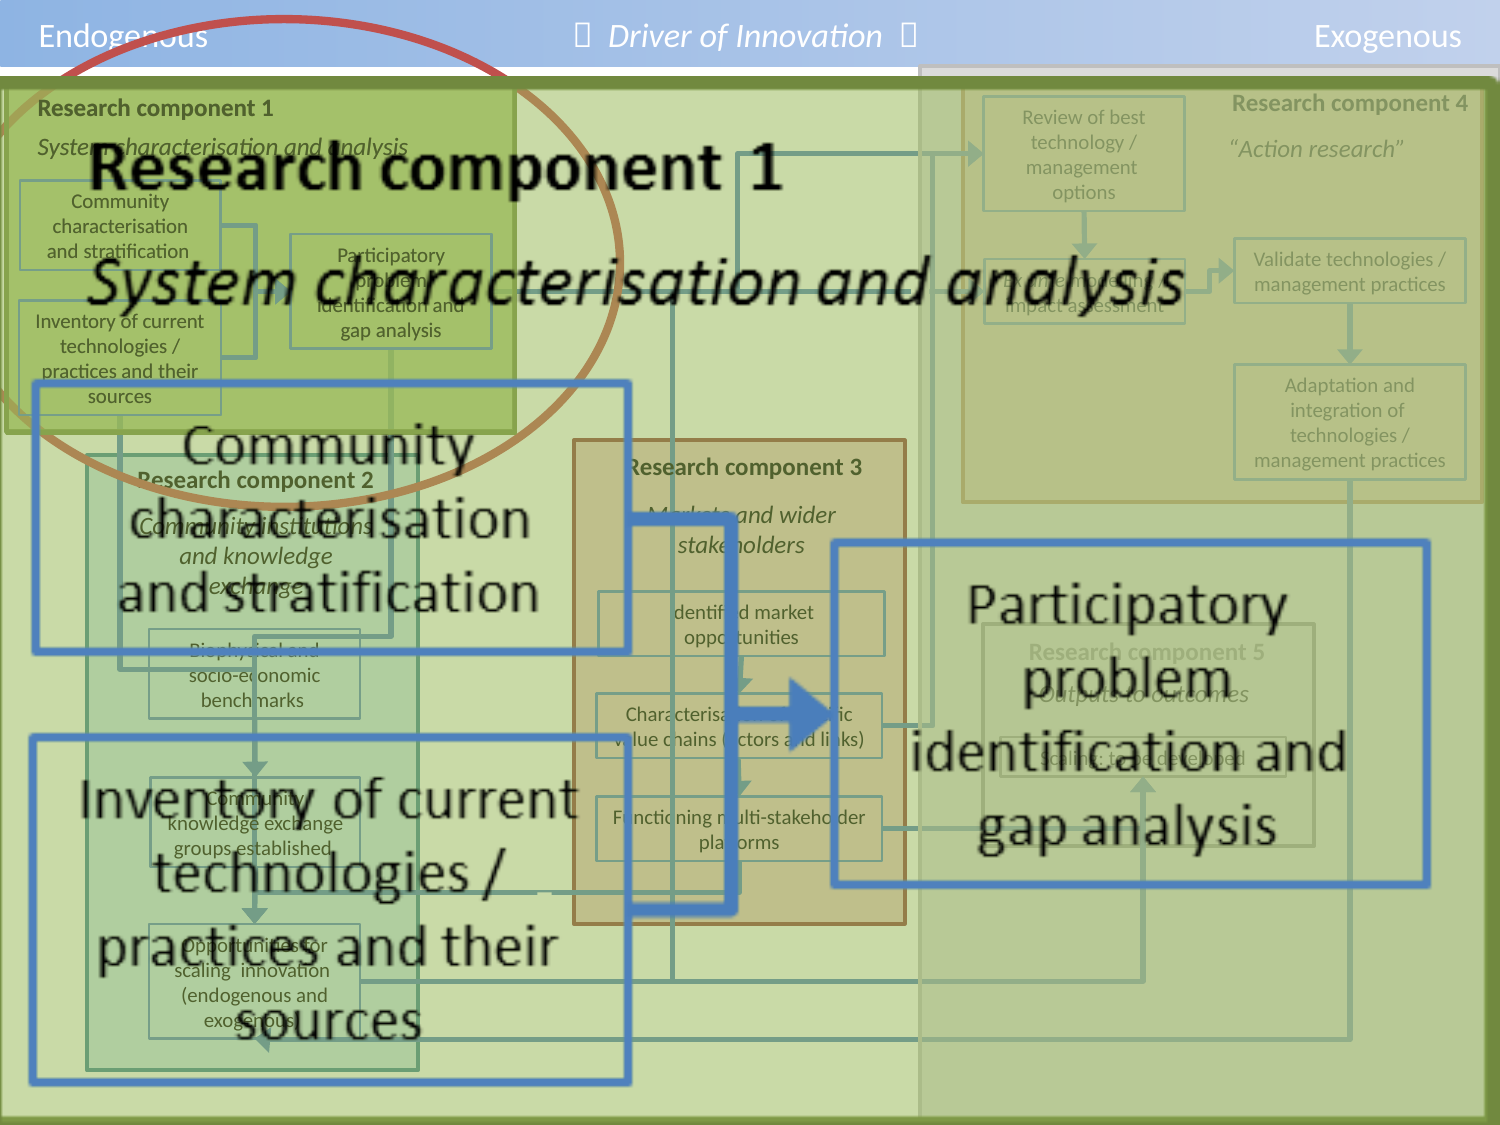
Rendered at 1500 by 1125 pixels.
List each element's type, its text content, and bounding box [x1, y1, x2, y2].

picture [0, 75, 1500, 1125]
text_box [918, 64, 1500, 75]
text_box [67, 16, 501, 74]
title Endogenous  Driver of Innovation  Exogenous [0, 0, 1500, 67]
